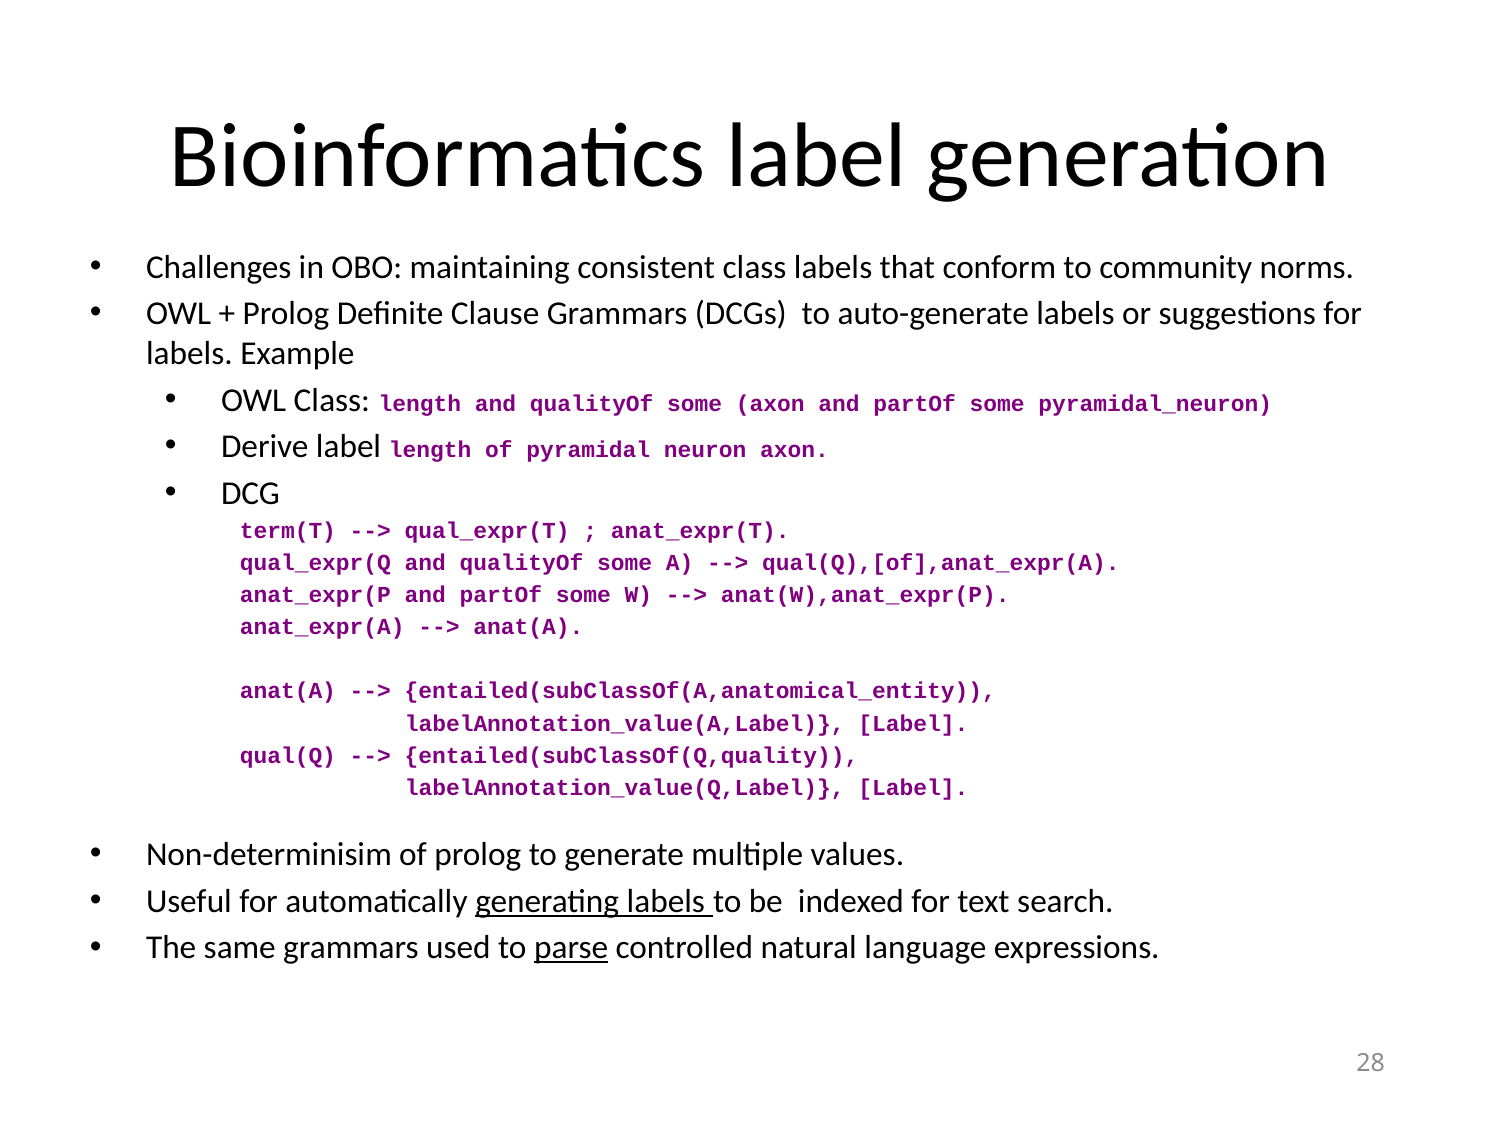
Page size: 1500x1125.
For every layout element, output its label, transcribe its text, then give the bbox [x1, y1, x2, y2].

title Bioinformatics label generation [94, 50, 1407, 237]
slide_number 28 [1074, 1024, 1400, 1103]
text_box Challenges in OBO: maintaining consistent class labels that conform to community norms. OWL + Prolog Definite Clause Grammars (DCGs) to auto-generate labels or suggestions for labels. Example OWL Class: length and qualityOf some (axon and partOf some pyramidal_neuron) Derive label length of pyramidal neuron axon. DCG term(T) --> qual_expr(T) ; anat_expr(T). qual_expr(Q and qualityOf some A) --> qual(Q),[of],anat_expr(A). anat_expr(P and partOf some W) --> anat(W),anat_expr(P). anat_expr(A) --> anat(A). anat(A) --> {entailed(subClassOf(A,anatomical_entity)), labelAnnotation_value(A,Label)}, [Label]. qual(Q) --> {entailed(subClassOf(Q,quality)), labelAnnotation_value(Q,Label)}, [Label]. Non-determinisim of prolog to generate multiple values. Useful for automatically generating labels to be indexed for text search. The same grammars used to parse controlled natural language expressions. [74, 237, 1413, 973]
